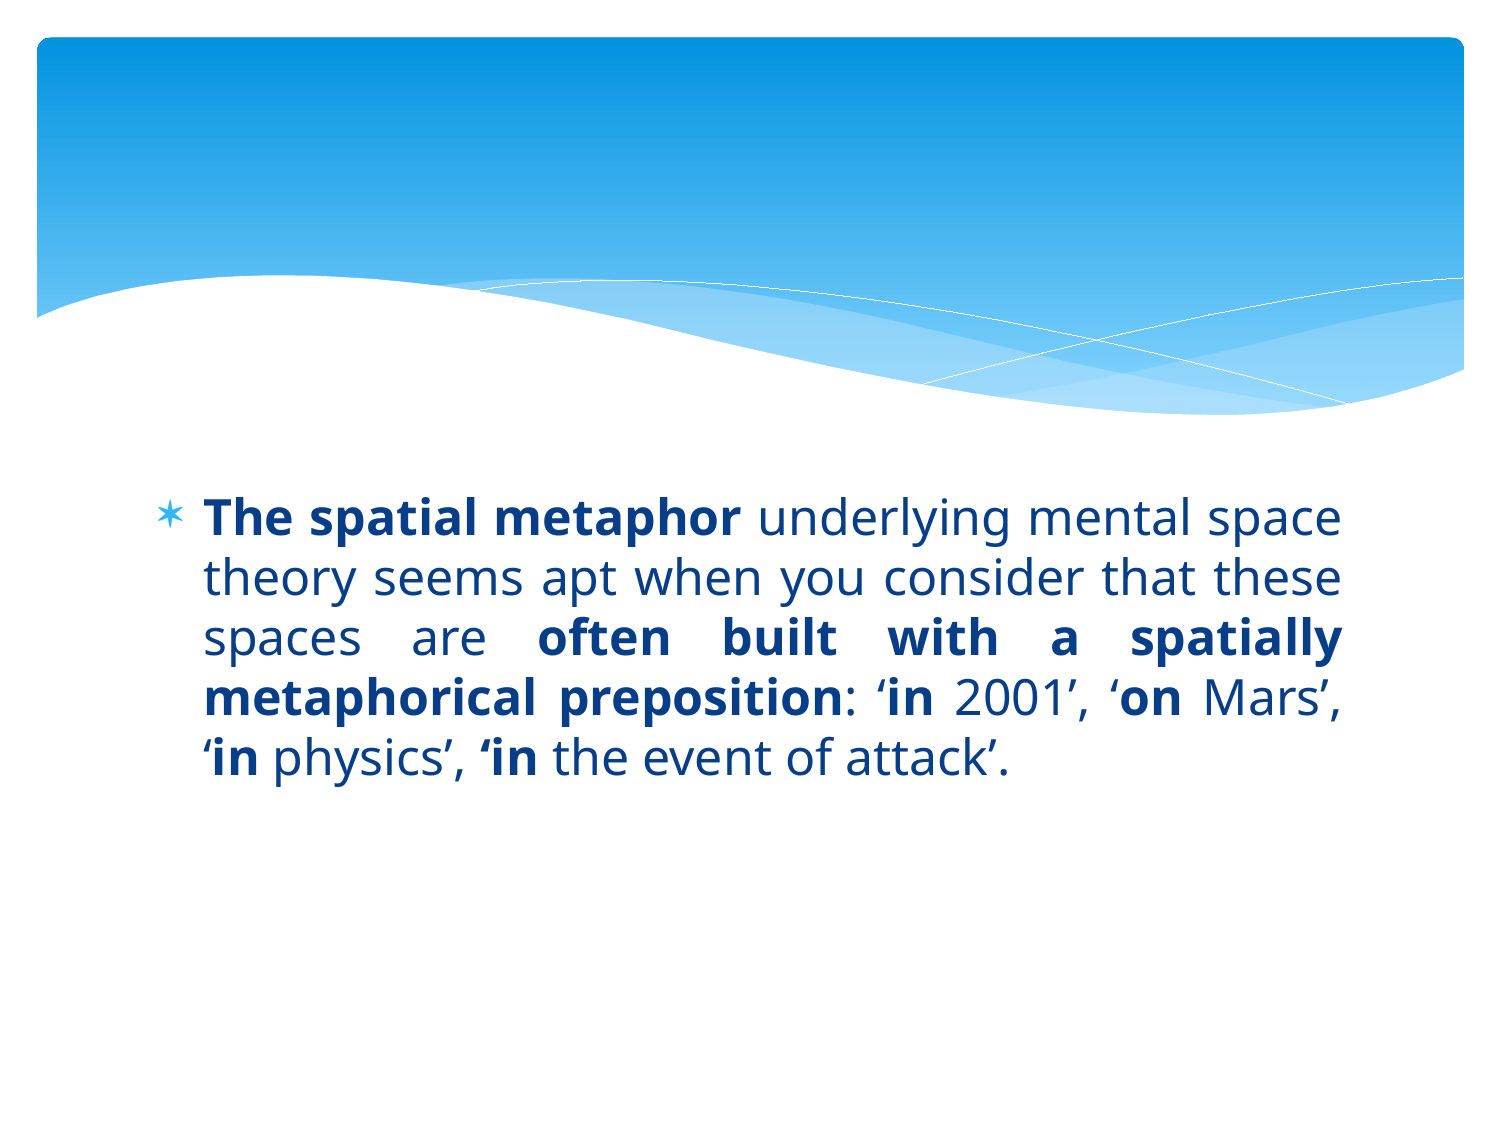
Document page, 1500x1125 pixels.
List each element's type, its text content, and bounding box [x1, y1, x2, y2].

list The spatial metaphor underlying mental space theory seems apt when you consider that these spaces are often built with a spatially metaphorical preposition: ‘in 2001’, ‘on Mars’, ‘in physics’, ‘in the event of attack’. [143, 338, 1359, 1125]
